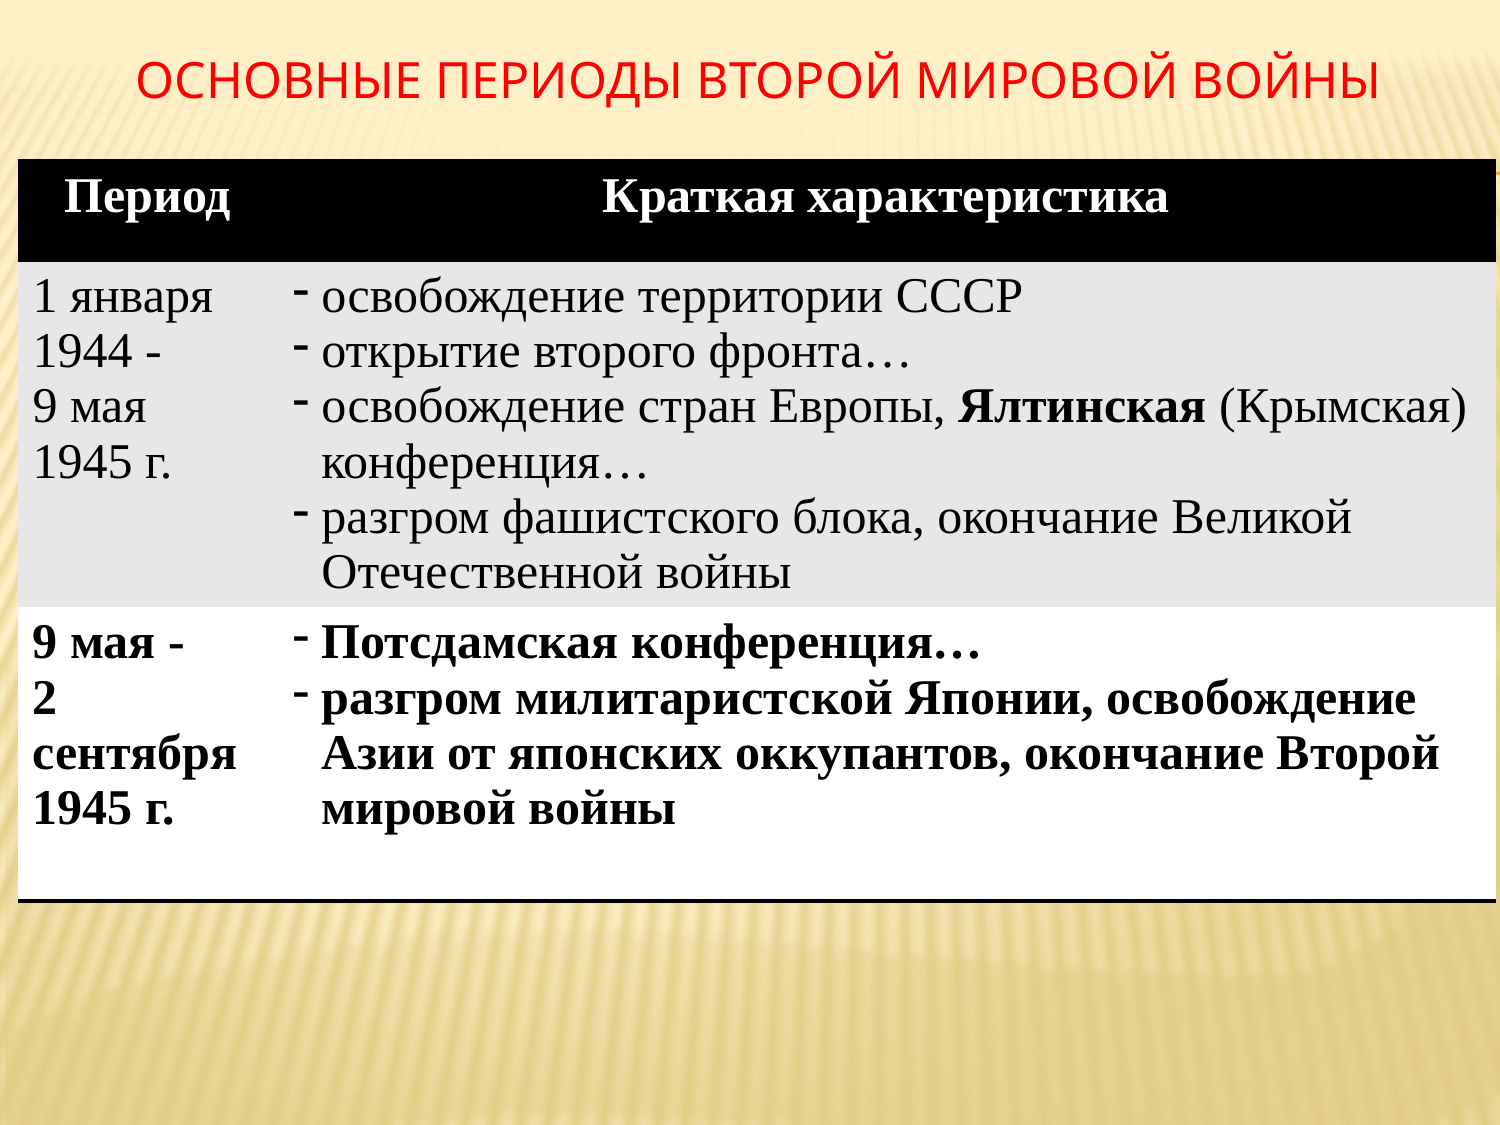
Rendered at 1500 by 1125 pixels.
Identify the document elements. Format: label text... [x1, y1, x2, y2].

title Основные периоды второй мировой войны [17, 19, 1500, 138]
table_header Период [18, 163, 278, 258]
table_cell 9 мая - 2 сентября 1945 г. [18, 607, 278, 899]
table_header Краткая характеристика [278, 163, 1496, 258]
table_cell 1 января 1944 - 9 мая 1945 г. [18, 262, 278, 607]
table_cell освобождение территории СССР открытие второго фронта… освобождение стран Европы, Ялтинская (Крымская) конференция… разгром фашистского блока, окончание Великой Отечественной войны [278, 262, 1496, 607]
table_cell Потсдамская конференция… разгром милитаристской Японии, освобождение Азии от японских оккупантов, окончание Второй мировой войны [278, 607, 1496, 899]
